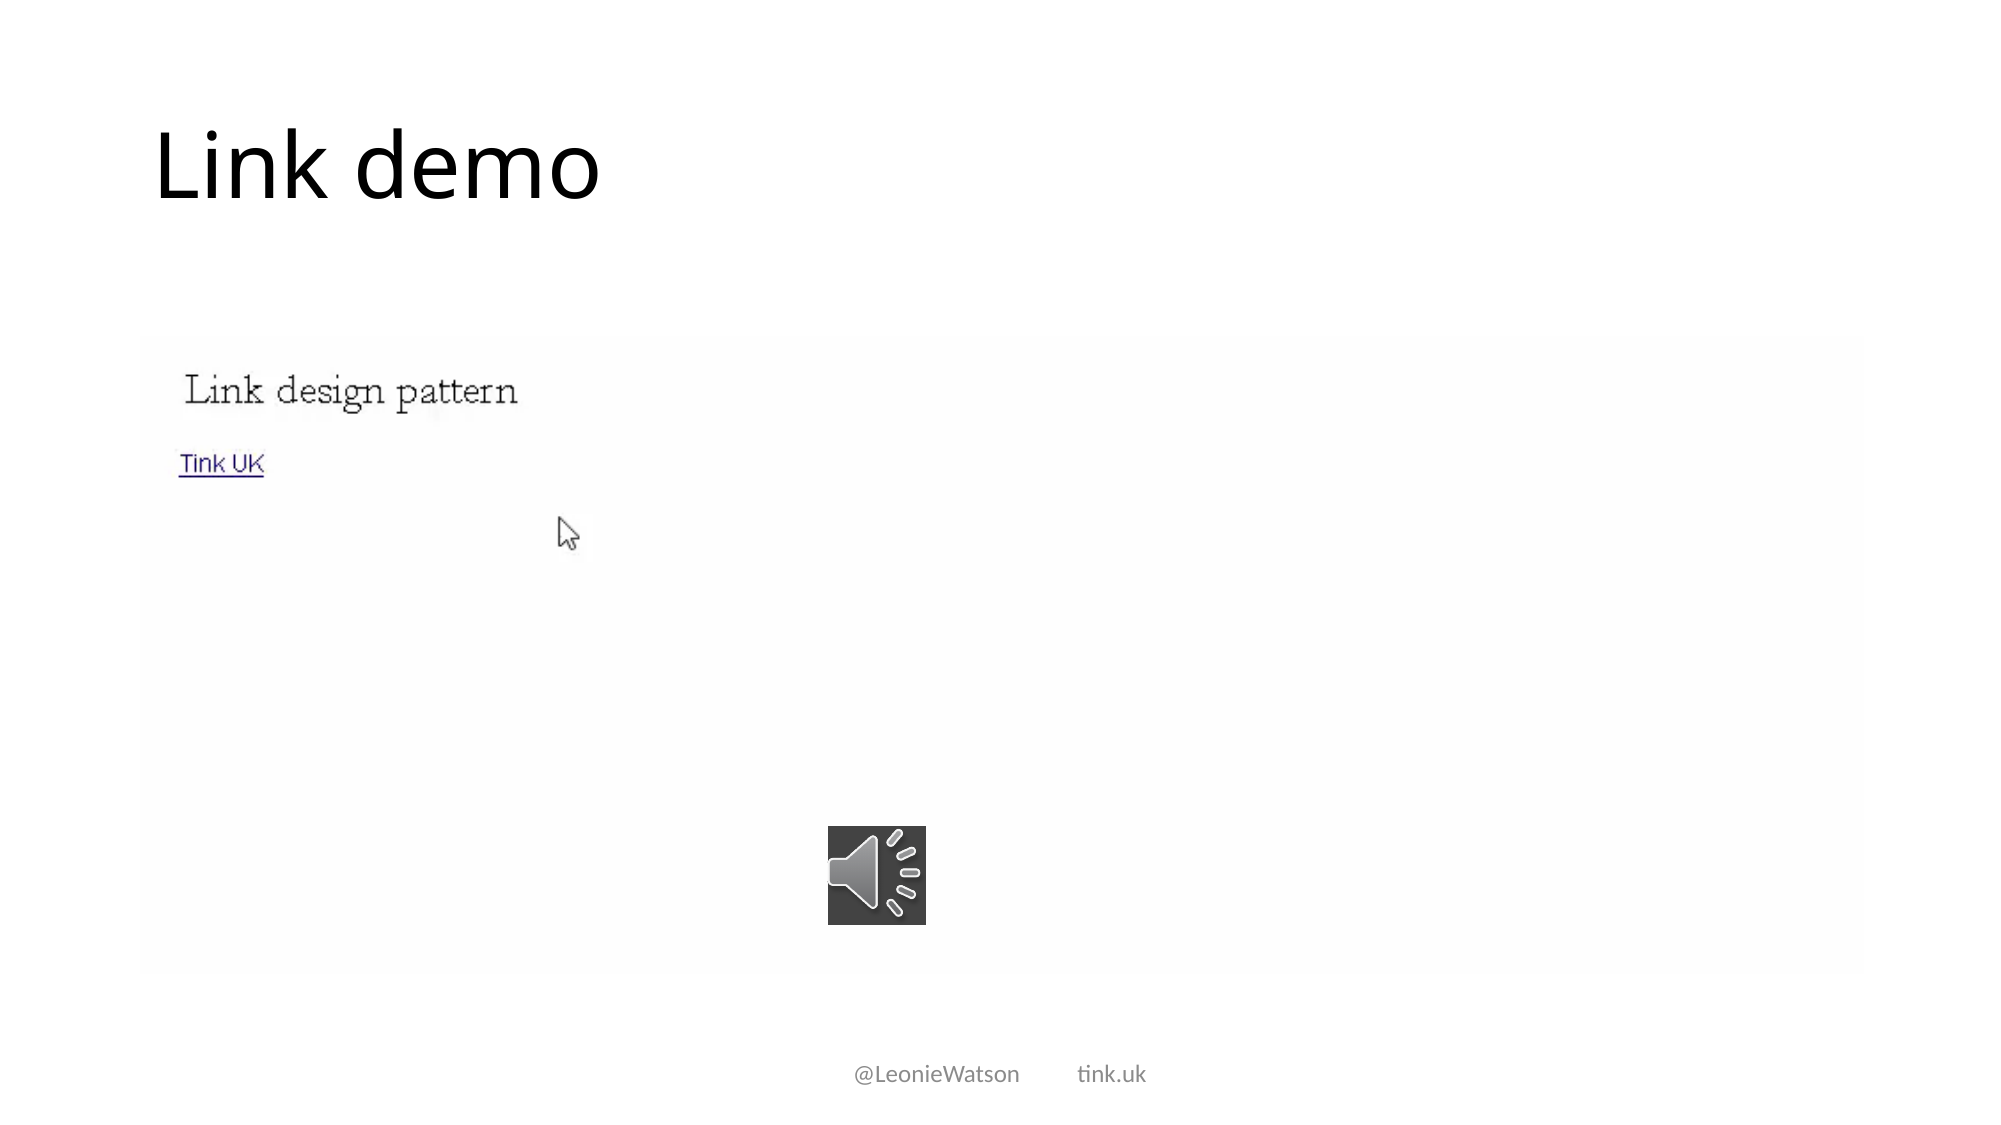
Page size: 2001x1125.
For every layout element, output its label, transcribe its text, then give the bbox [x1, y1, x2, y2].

title Link demo [137, 59, 1863, 278]
picture [826, 825, 927, 926]
footer @LeonieWatson tink.uk [662, 1042, 1338, 1103]
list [139, 335, 1865, 975]
